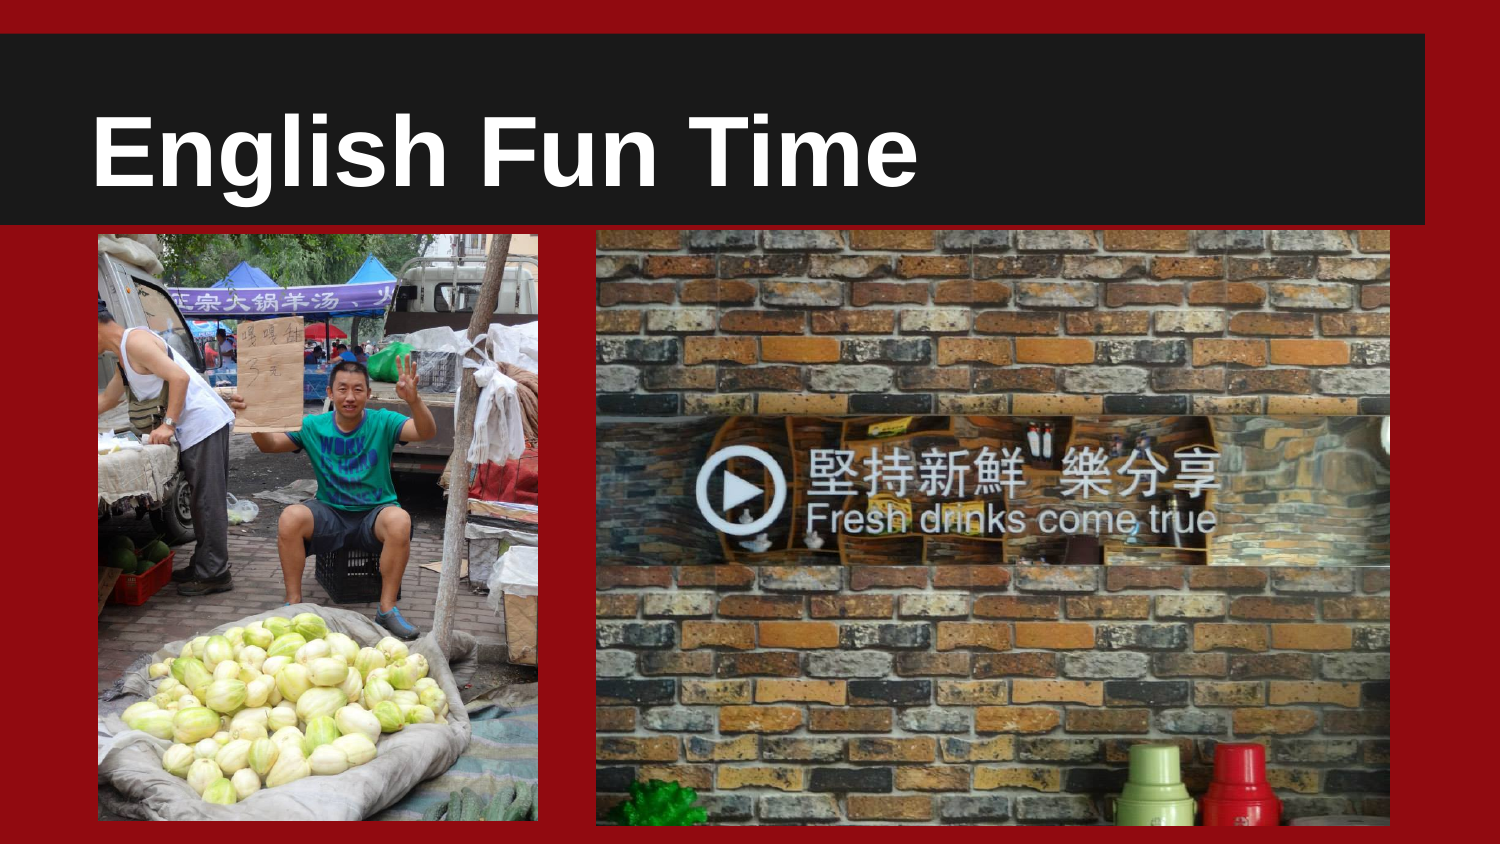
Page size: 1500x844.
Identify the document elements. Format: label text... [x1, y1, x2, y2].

picture [98, 234, 539, 821]
title English Fun Time [75, 33, 1425, 221]
picture [596, 230, 1390, 826]
